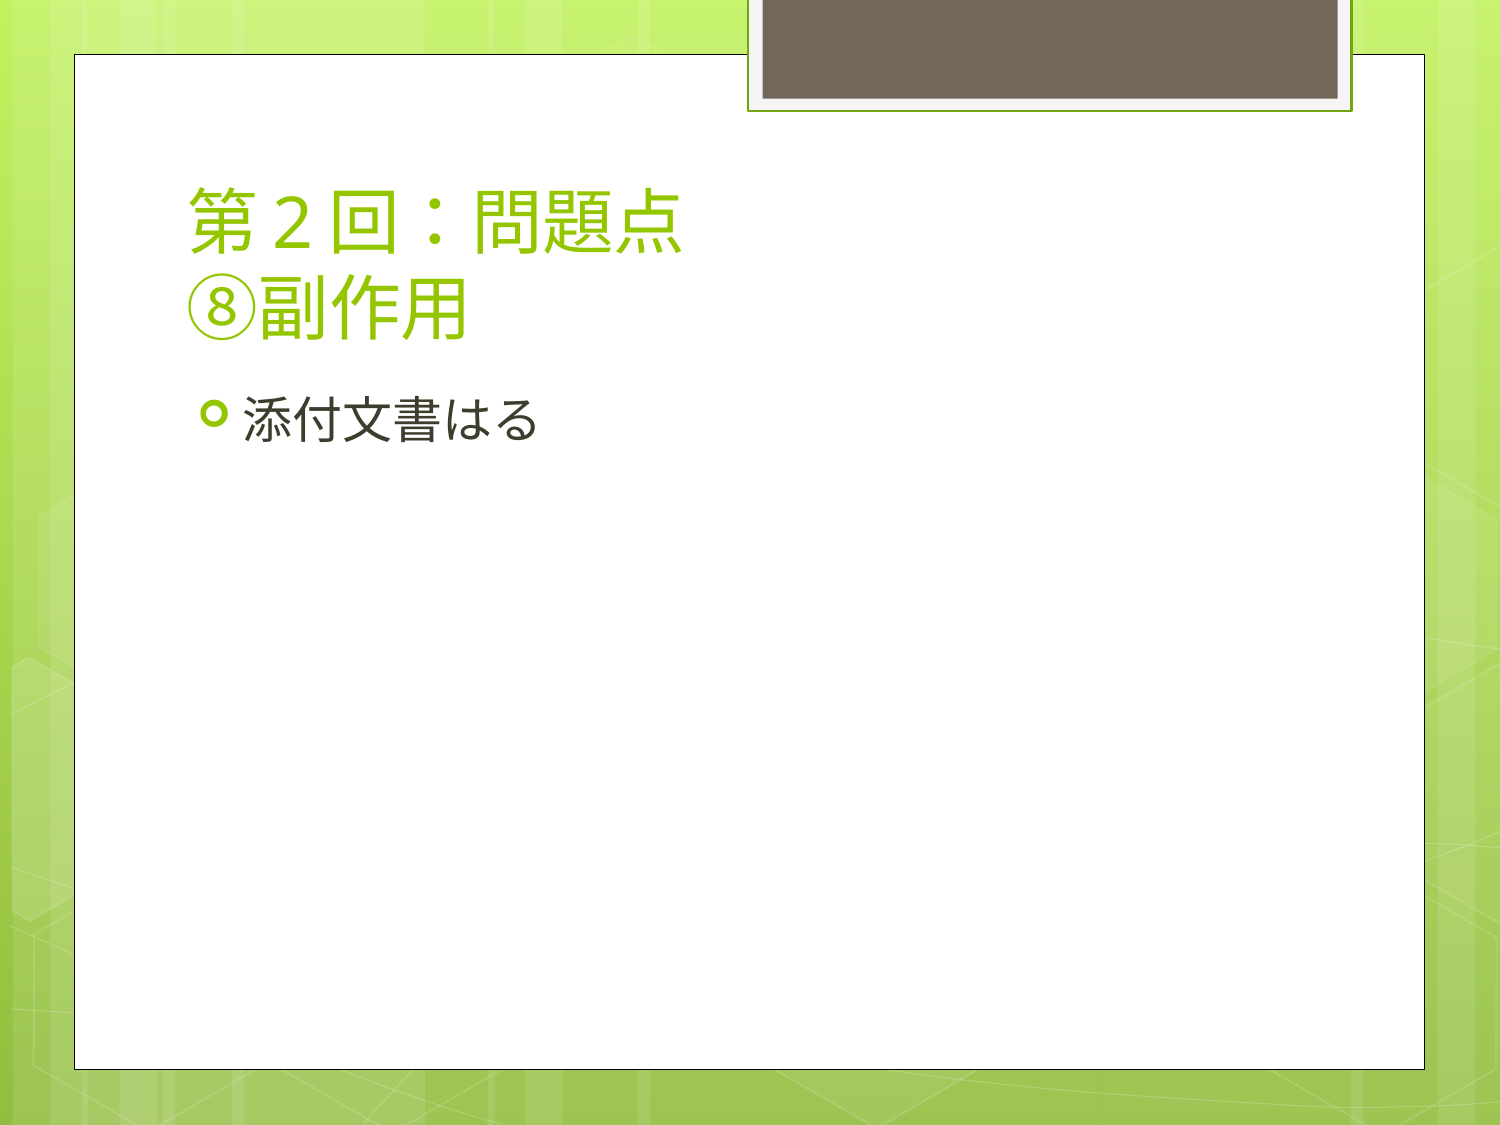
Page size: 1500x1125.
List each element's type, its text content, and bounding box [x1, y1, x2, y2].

title 第2回：問題点 ⑧副作用 [171, 168, 1324, 357]
list 添付文書はる [171, 381, 1283, 957]
